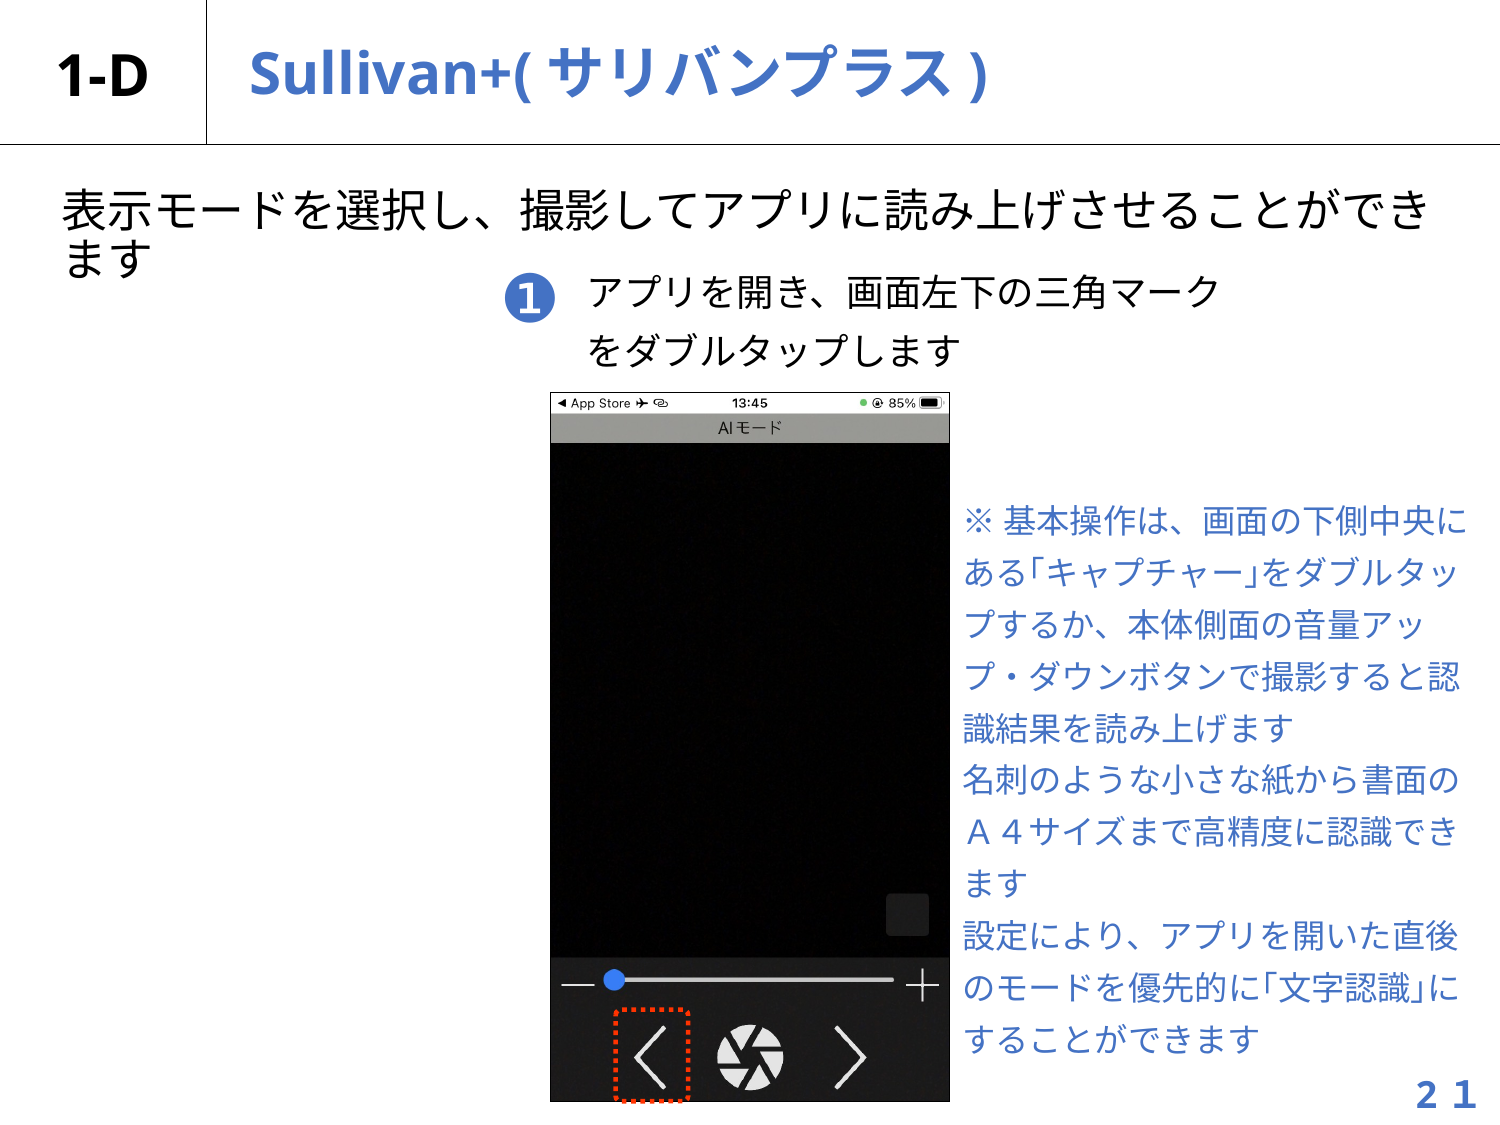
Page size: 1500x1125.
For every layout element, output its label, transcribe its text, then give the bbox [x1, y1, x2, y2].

text_box 1-D [0, 0, 207, 147]
picture [550, 392, 950, 1102]
text_box アプリを開き、画面左下の三角マークをダブルタップします [571, 274, 1241, 381]
text_box 表示モードを選択し、撮影してアプリに読み上げさせることができます [46, 180, 1487, 274]
text_box ※基本操作は、画面の下側中央にある｢キャプチャー｣をダブルタップするか、本体側面の音量アップ・ダウンボタンで撮影すると認識結果を読み上げます 名刺のような小さな紙から書面のＡ４サイズまで高精度に認識できます 設定により、アプリを開いた直後のモードを優先的に｢文字認識｣にすることができます [956, 480, 1494, 1067]
text_box ❶ [486, 274, 563, 343]
text_box Sullivan+(サリバンプラス) [230, 24, 1459, 119]
text_box 2１ [1399, 1063, 1500, 1123]
